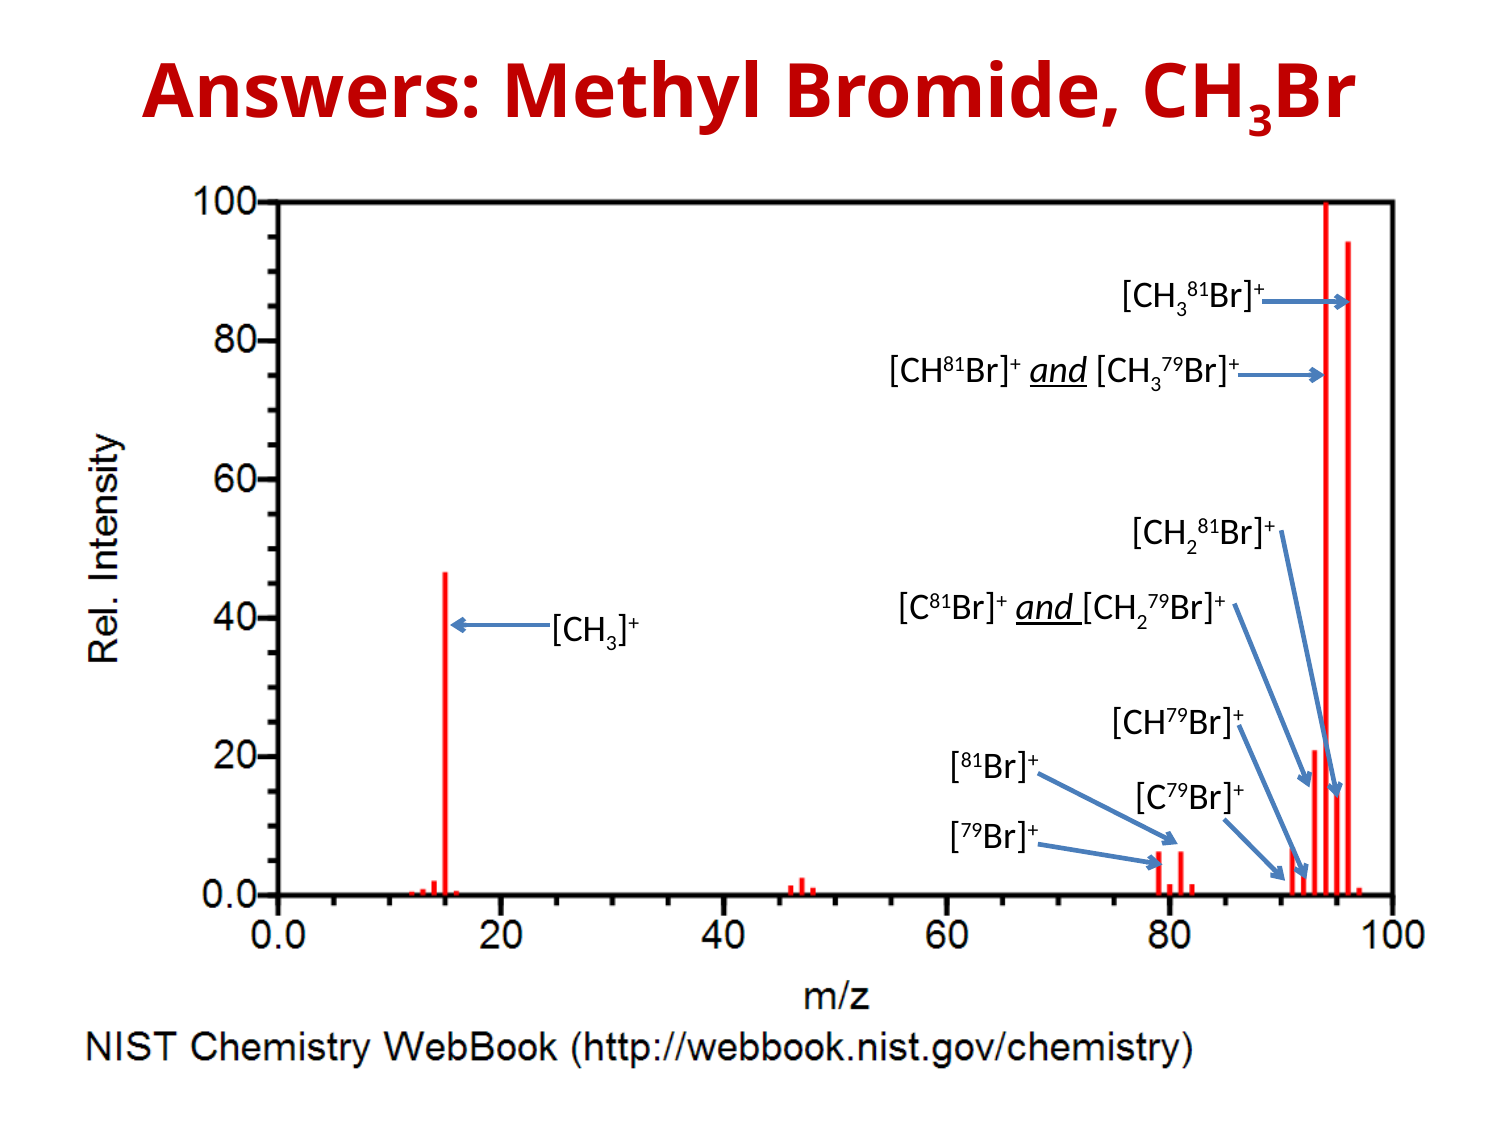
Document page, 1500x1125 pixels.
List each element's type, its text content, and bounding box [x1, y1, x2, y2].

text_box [1037, 853, 1163, 865]
picture [62, 178, 1438, 1076]
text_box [1280, 530, 1338, 799]
title Answers: Methyl Bromide, CH3Br [37, 0, 1463, 188]
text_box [1223, 818, 1286, 881]
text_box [1037, 772, 1179, 845]
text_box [1238, 724, 1307, 880]
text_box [1234, 603, 1310, 729]
